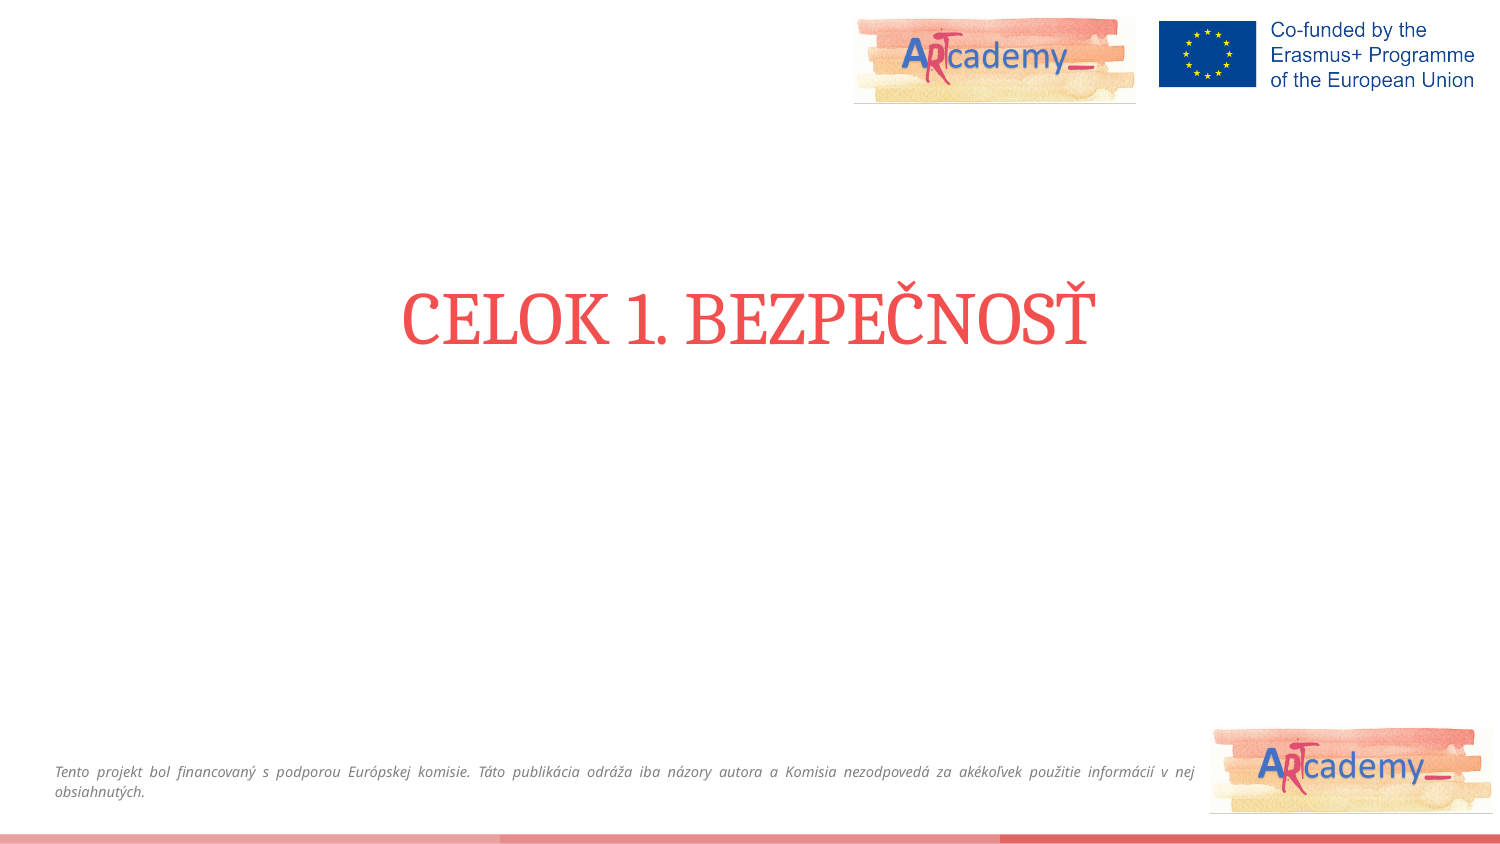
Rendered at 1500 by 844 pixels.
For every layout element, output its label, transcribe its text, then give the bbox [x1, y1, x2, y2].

picture [1158, 21, 1474, 91]
picture [1210, 709, 1493, 844]
text_box Tento projekt bol financovaný s podporou Európskej komisie. Táto publikácia odráža iba názory autora a Komisia nezodpovedá za akékoľvek použitie informácií v nej obsiahnutých. [39, 754, 1205, 799]
picture [854, 0, 1137, 134]
title CELOK 1. BEZPEČNOSŤ [164, 167, 1336, 375]
